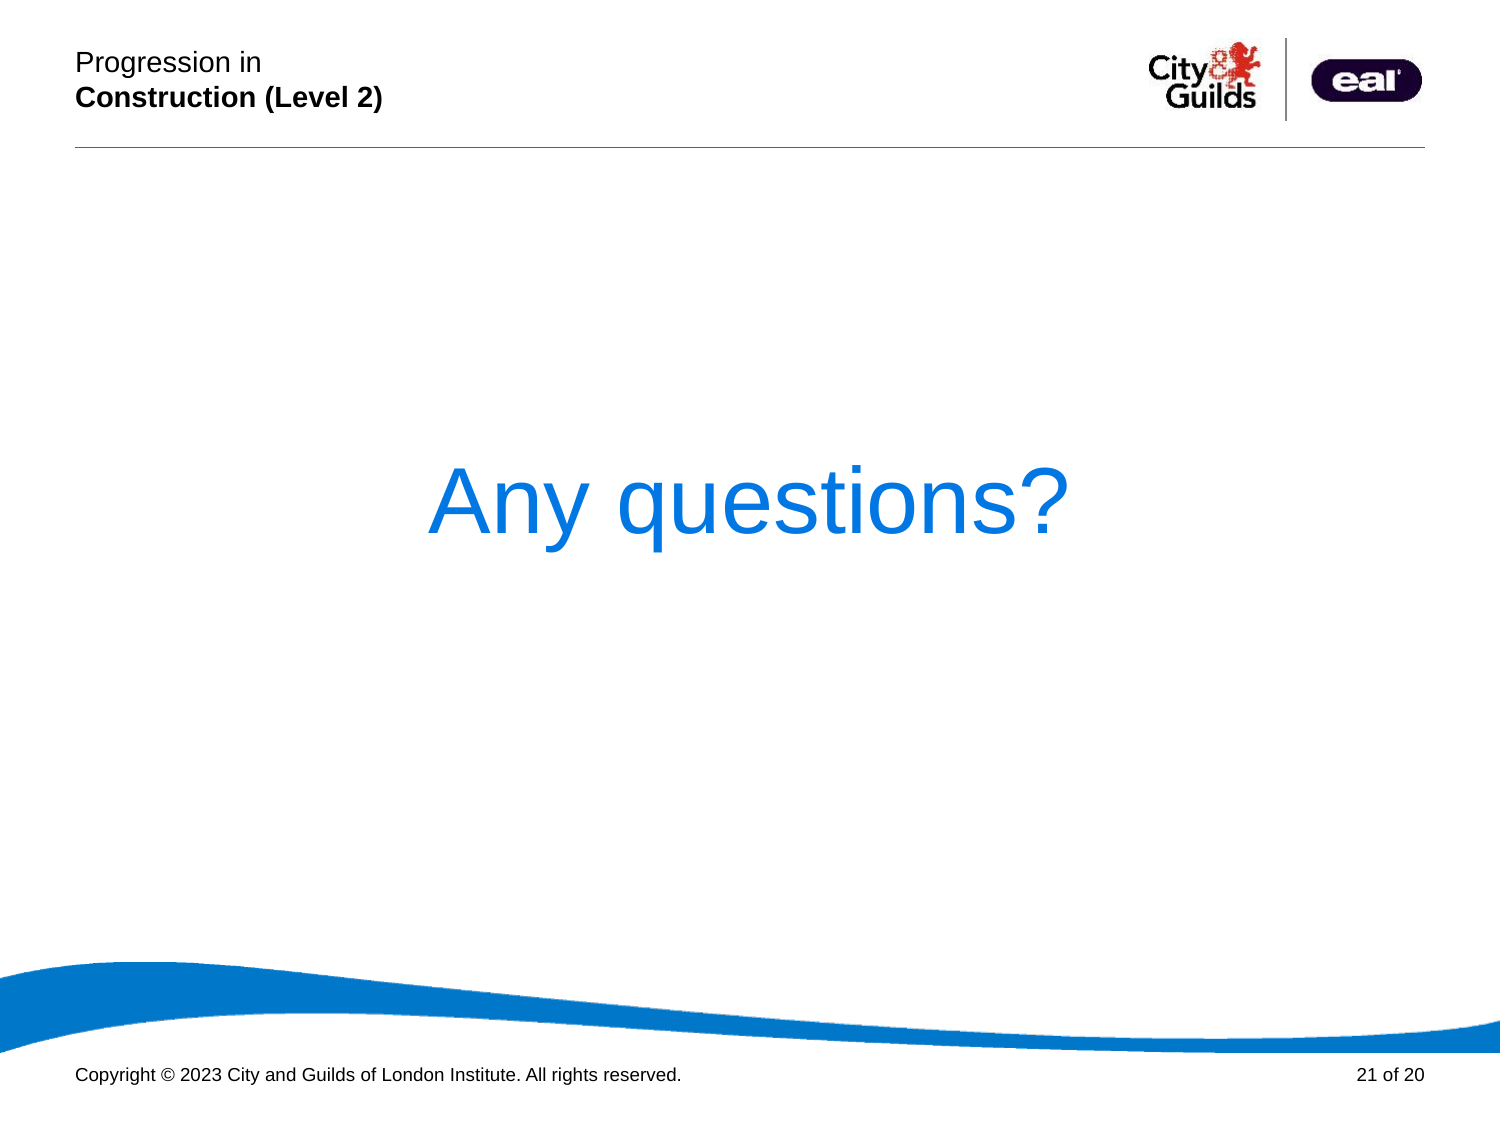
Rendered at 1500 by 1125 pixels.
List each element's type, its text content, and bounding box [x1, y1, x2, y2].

picture [0, 962, 1500, 1053]
picture [1149, 38, 1422, 121]
list Any questions? [75, 248, 1425, 945]
